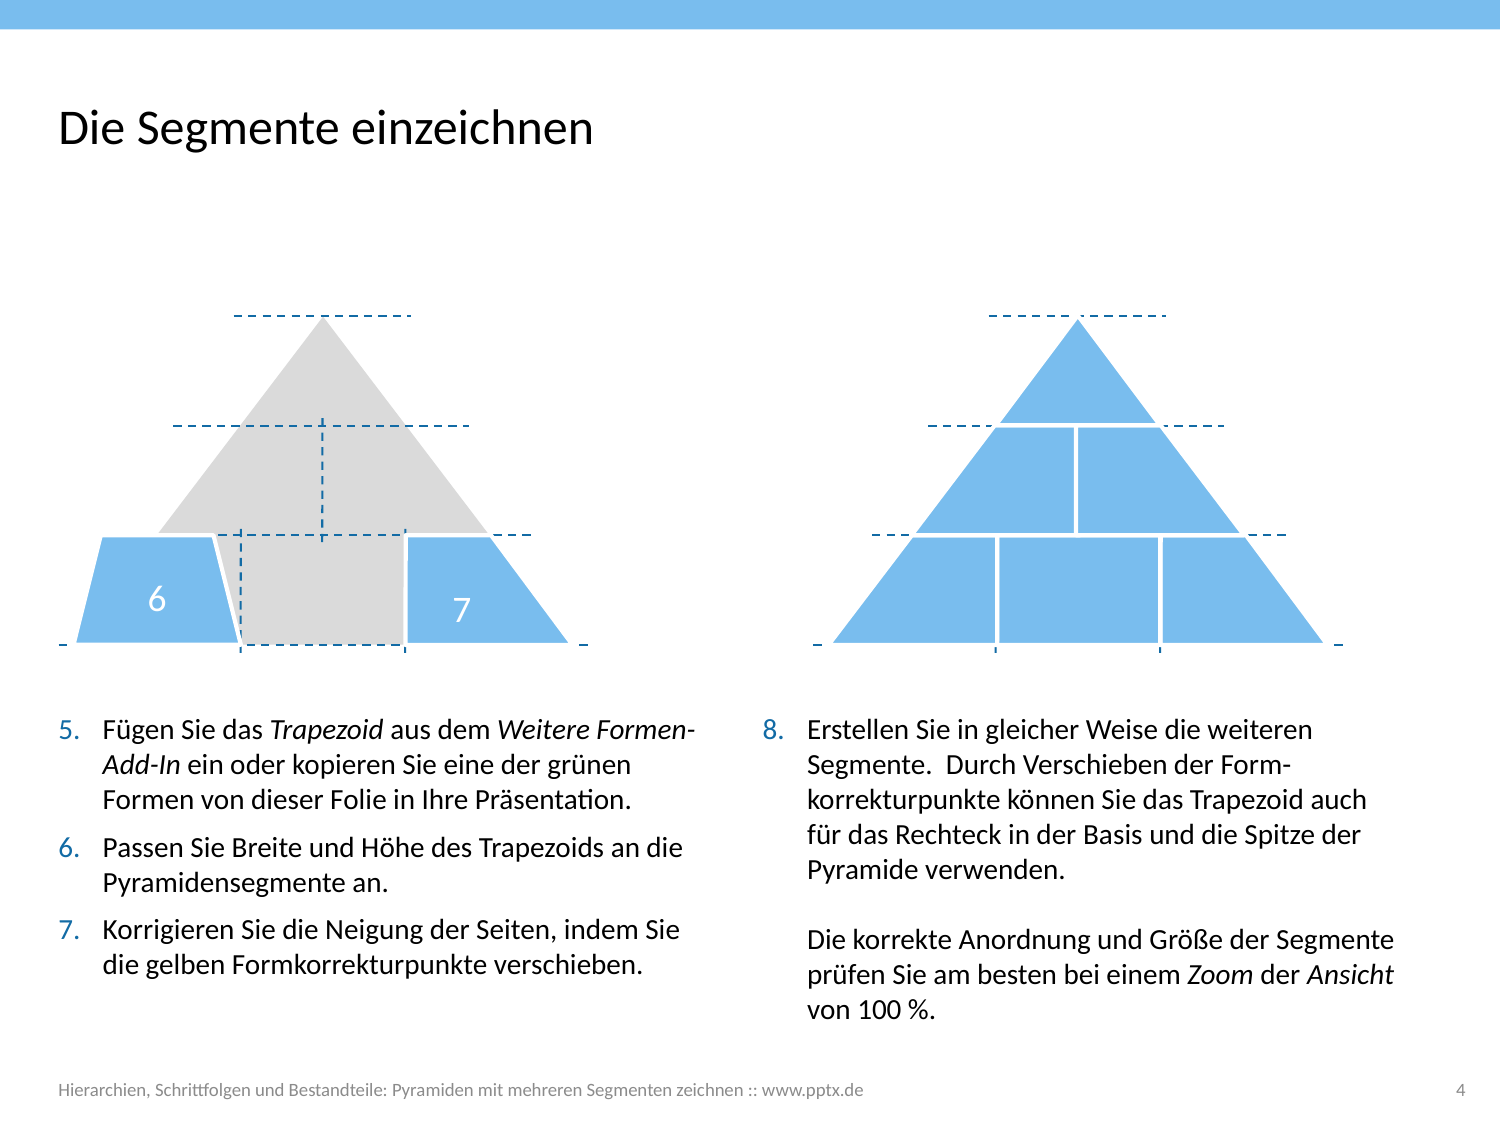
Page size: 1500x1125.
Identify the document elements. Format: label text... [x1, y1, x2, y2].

text_box 6 [71, 533, 243, 644]
list Fügen Sie das Trapezoid aus dem Weitere Formen-Add-In ein oder kopieren Sie eine der grünen Formen von dieser Folie in Ihre Präsentation. Passen Sie Breite und Höhe des Trapezoids an die Pyramidensegmente an. Korrigieren Sie die Neigung der Seiten, indem Sie die gelben Formkorrekturpunkte verschieben. Erstellen Sie in gleicher Weise die weiteren Segmente. Durch Verschieben der Form-korrekturpunkte können Sie das Trapezoid auch für das Rechteck in der Basis und die Spitze der Pyramide verwenden. Die korrekte Anordnung und Größe der Segmente prüfen Sie am besten bei einem Zoom der Ansicht von 100 %. [43, 703, 1424, 1021]
text_box [155, 442, 491, 534]
text_box [237, 332, 409, 425]
slide_number 4 [1391, 1058, 1481, 1119]
footer Hierarchien, Schrittfolgen und Bestandteile: Pyramiden mit mehreren Segmenten zeichnen :: www.pptx.de [43, 1058, 925, 1119]
text_box [1000, 550, 1163, 644]
title Die Segmente einzeichnen [43, 87, 1363, 225]
text_box 7 [403, 550, 575, 644]
text_box [1073, 441, 1246, 534]
text_box [993, 331, 1162, 425]
text_box [220, 551, 403, 644]
text_box [1163, 550, 1330, 644]
text_box [826, 550, 1000, 644]
text_box [909, 441, 1073, 534]
